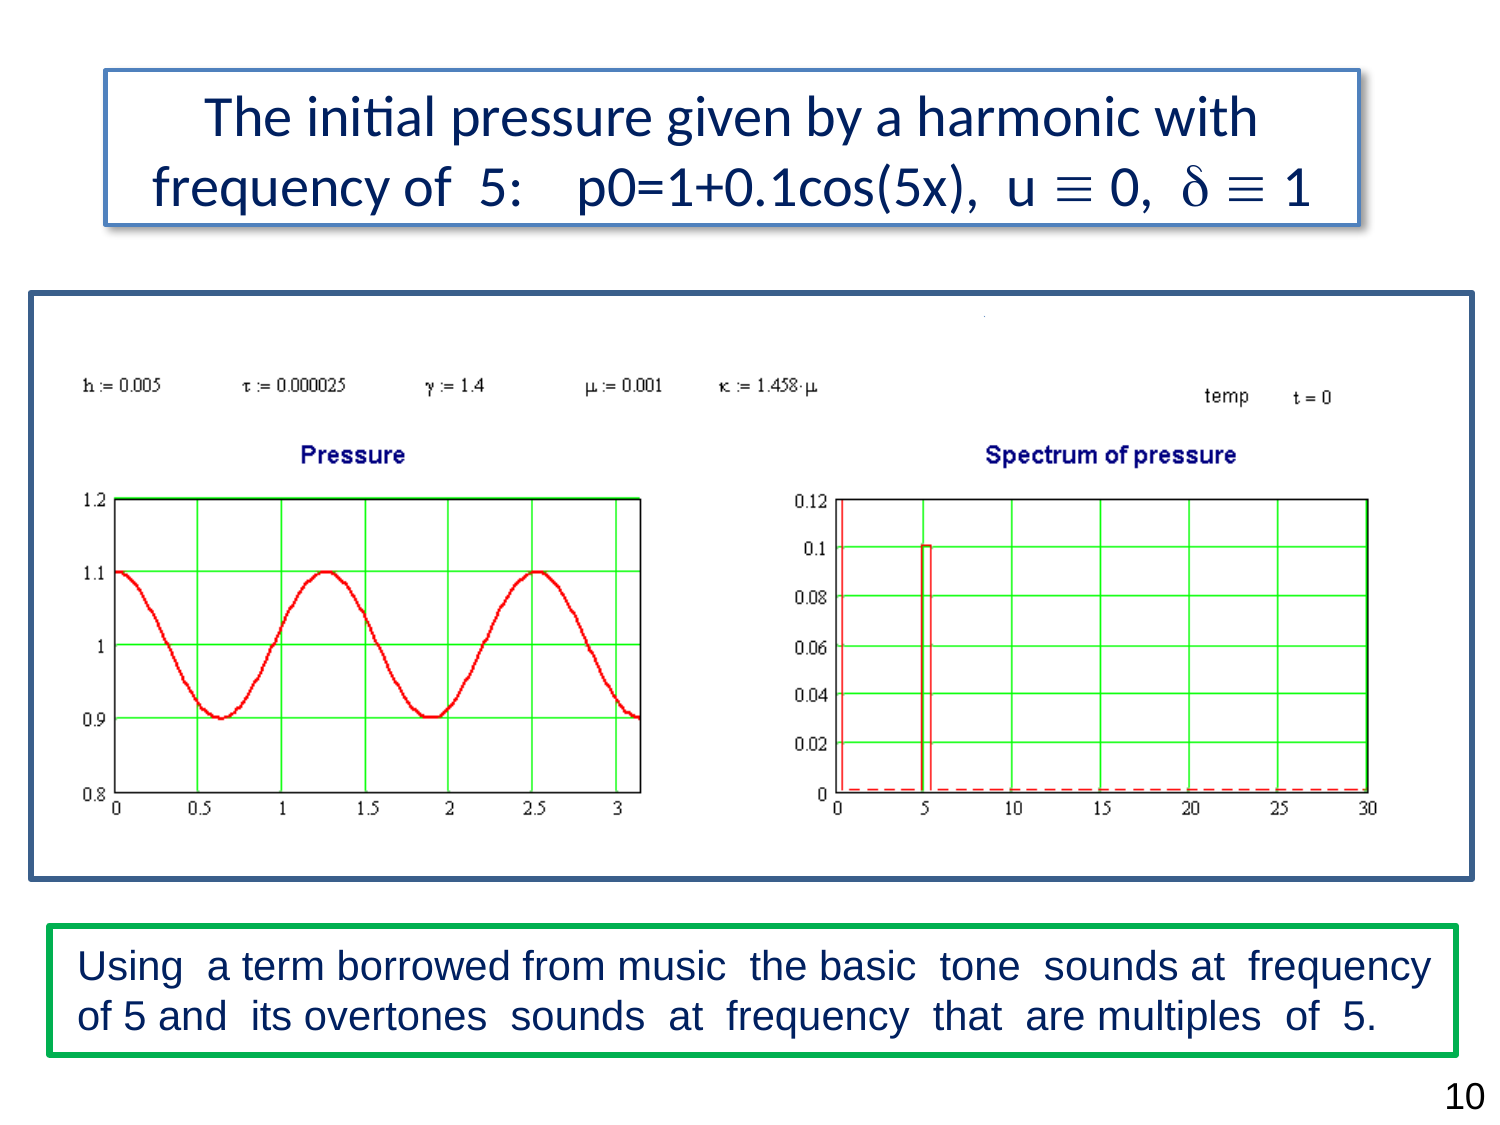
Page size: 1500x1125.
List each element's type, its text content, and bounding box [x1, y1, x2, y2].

text_box The initial pressure given by a harmonic with frequency of 5: p0=1+0.1cos(5x), u  0,   1 [103, 68, 1361, 227]
text_box [29, 291, 1474, 881]
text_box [43, 304, 1457, 868]
text_box 10 [1429, 1064, 1500, 1124]
text_box [48, 924, 1458, 1057]
